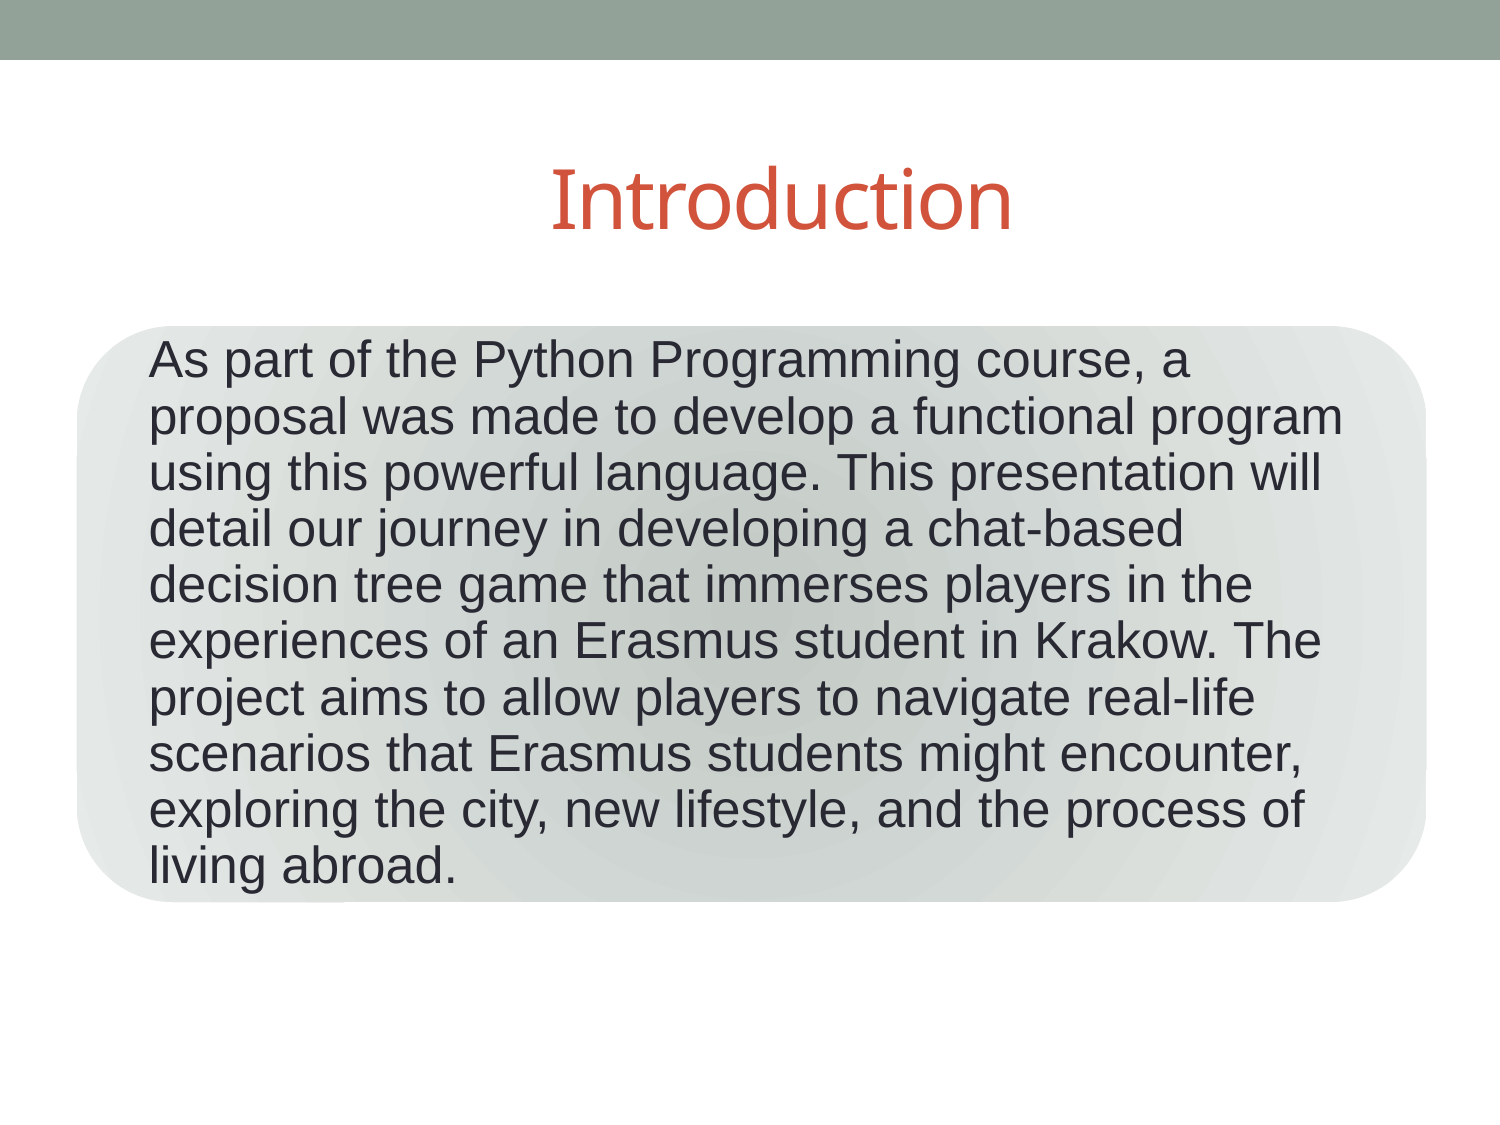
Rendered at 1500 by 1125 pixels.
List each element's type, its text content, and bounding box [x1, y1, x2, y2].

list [76, 326, 1427, 977]
title Introduction [88, 116, 1439, 277]
